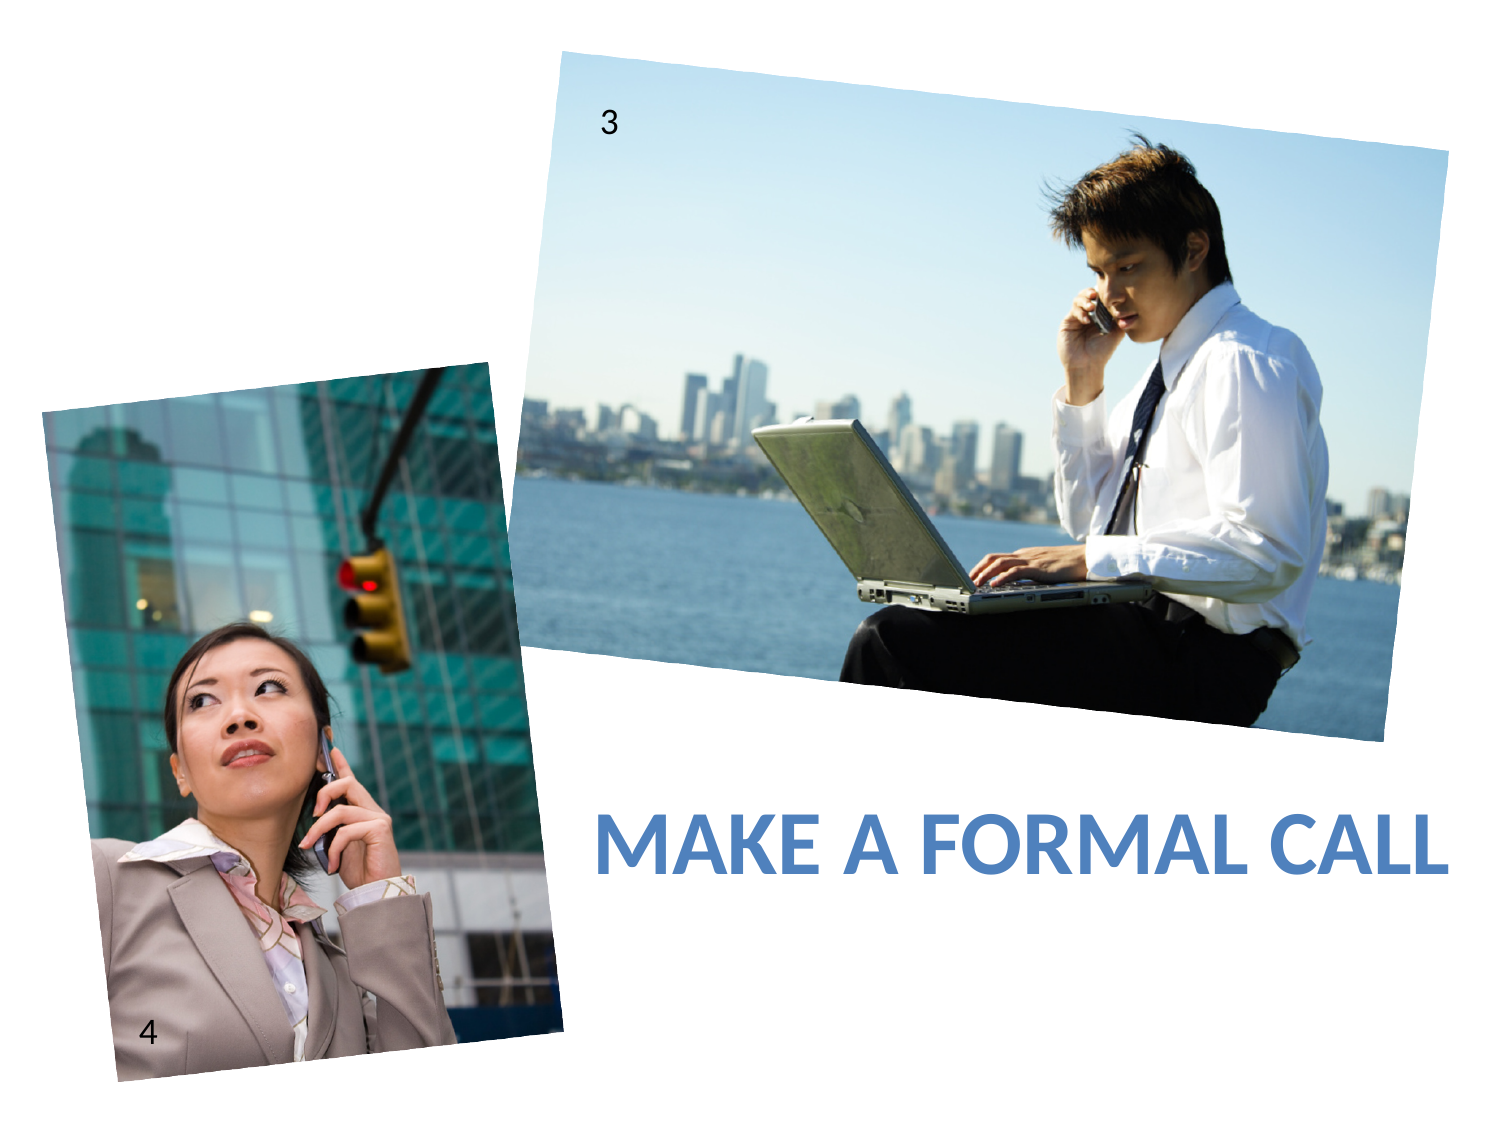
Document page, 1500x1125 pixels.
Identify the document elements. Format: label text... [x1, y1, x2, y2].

text_box Make a formal call [577, 775, 1467, 900]
picture [527, 712, 563, 1035]
picture [304, 363, 490, 384]
picture [559, 51, 891, 89]
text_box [525, 89, 1419, 694]
picture [116, 1061, 298, 1082]
picture [1419, 147, 1448, 411]
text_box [77, 384, 527, 1061]
picture [958, 694, 1388, 742]
picture [42, 409, 77, 717]
